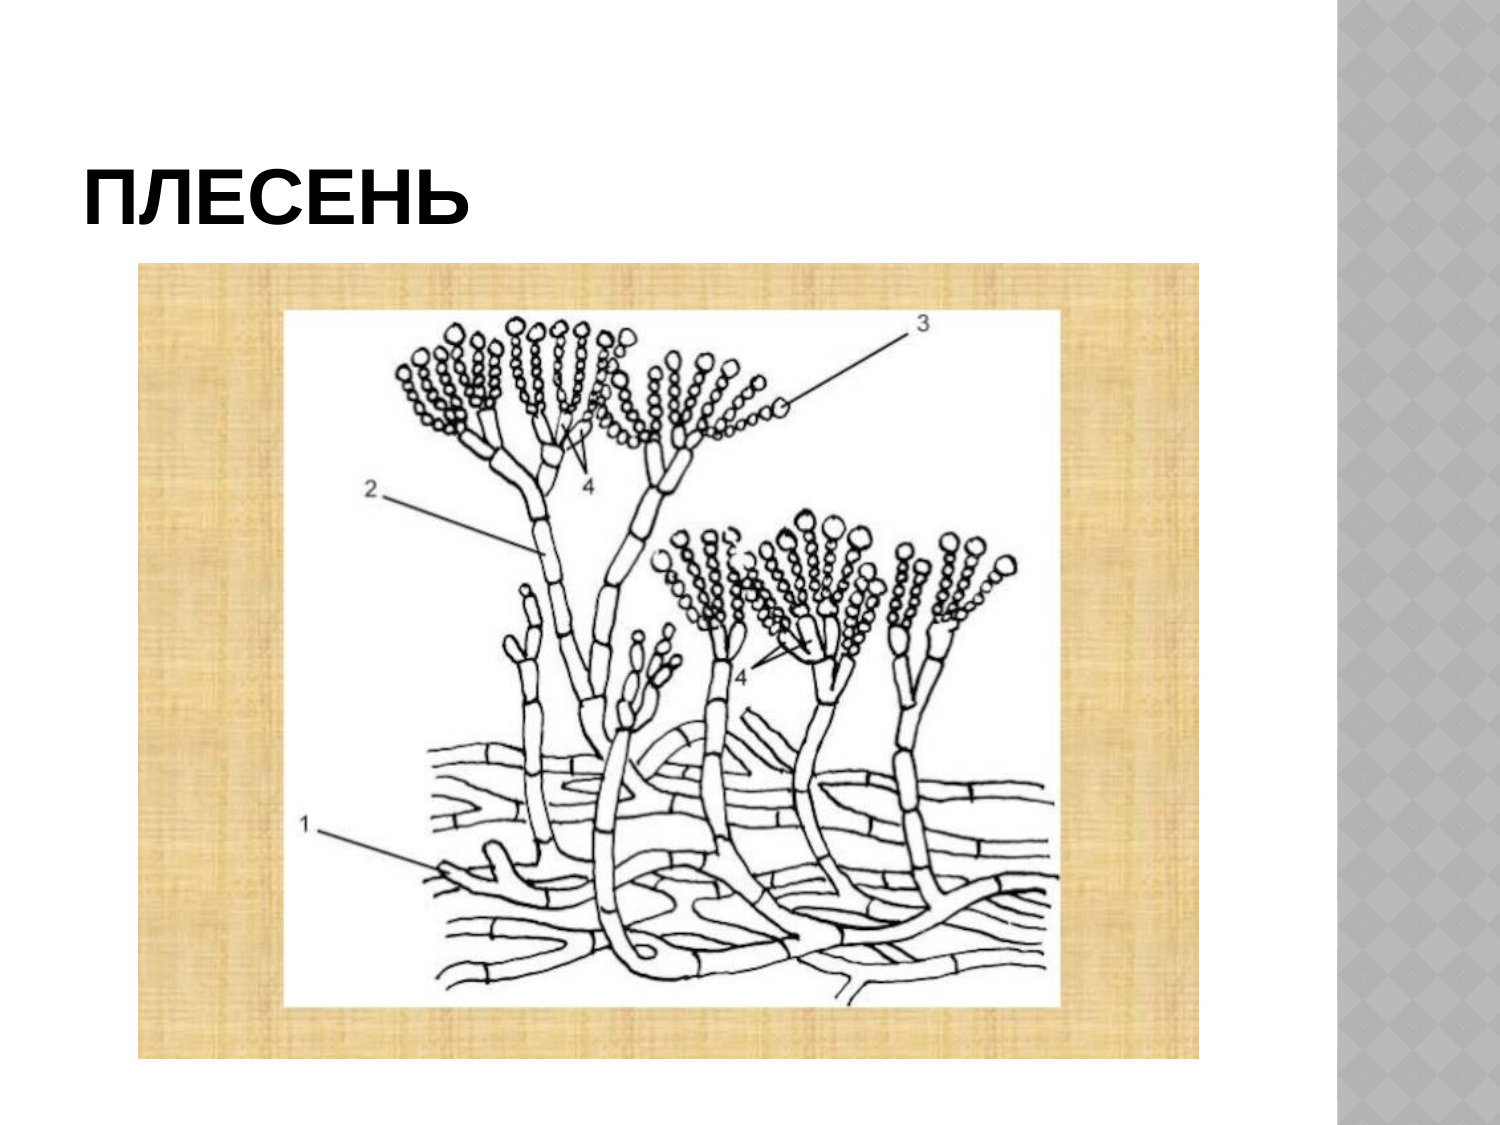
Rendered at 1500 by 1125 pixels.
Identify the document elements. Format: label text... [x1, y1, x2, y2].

title плесень [75, 52, 1263, 240]
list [138, 263, 1200, 1060]
